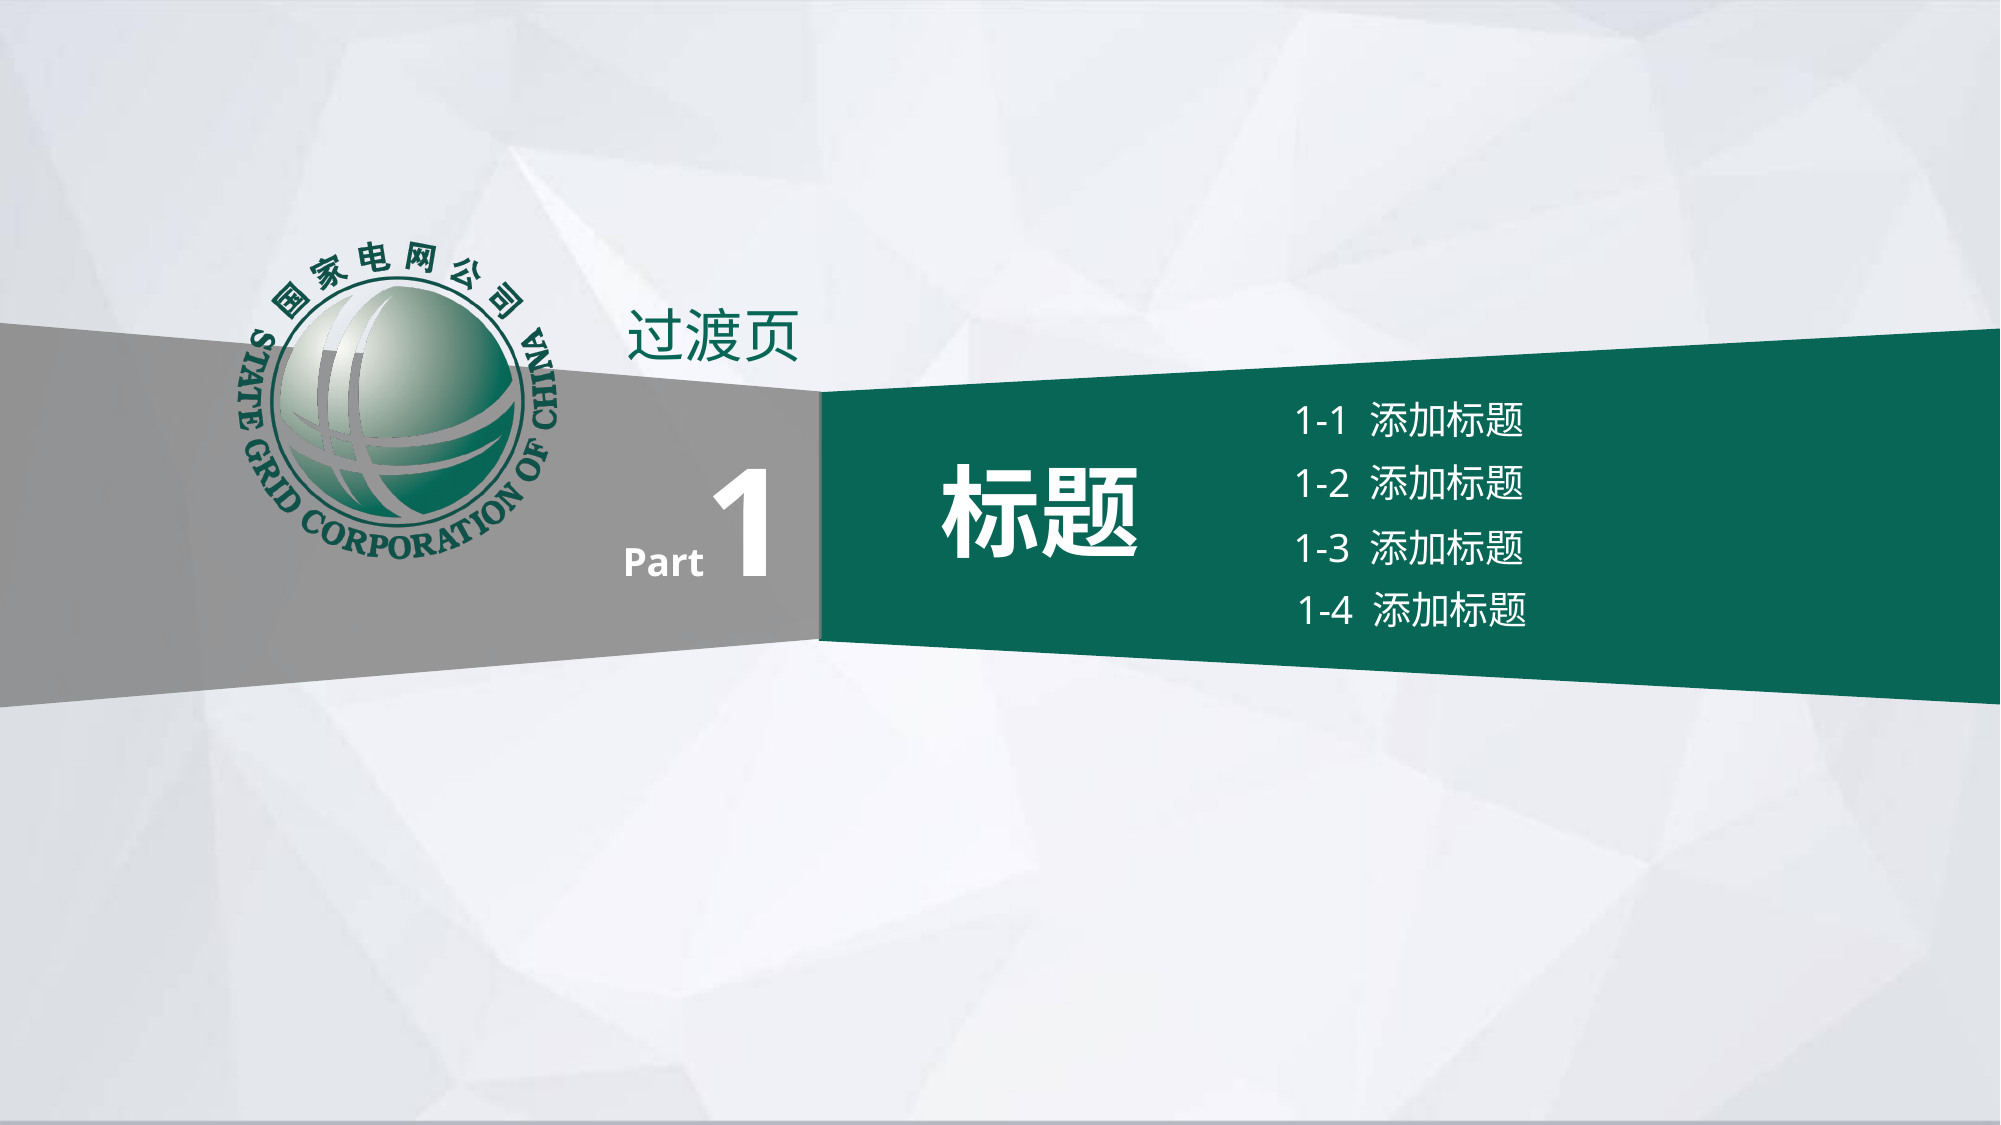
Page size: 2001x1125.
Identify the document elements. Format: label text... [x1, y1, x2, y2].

text_box [0, 321, 823, 709]
text_box [817, 327, 2000, 706]
text_box 过渡页 [611, 291, 817, 377]
text_box 标题 [925, 441, 1156, 577]
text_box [1277, 388, 1544, 640]
picture [0, 0, 2001, 1125]
text_box Part1 [607, 419, 806, 615]
